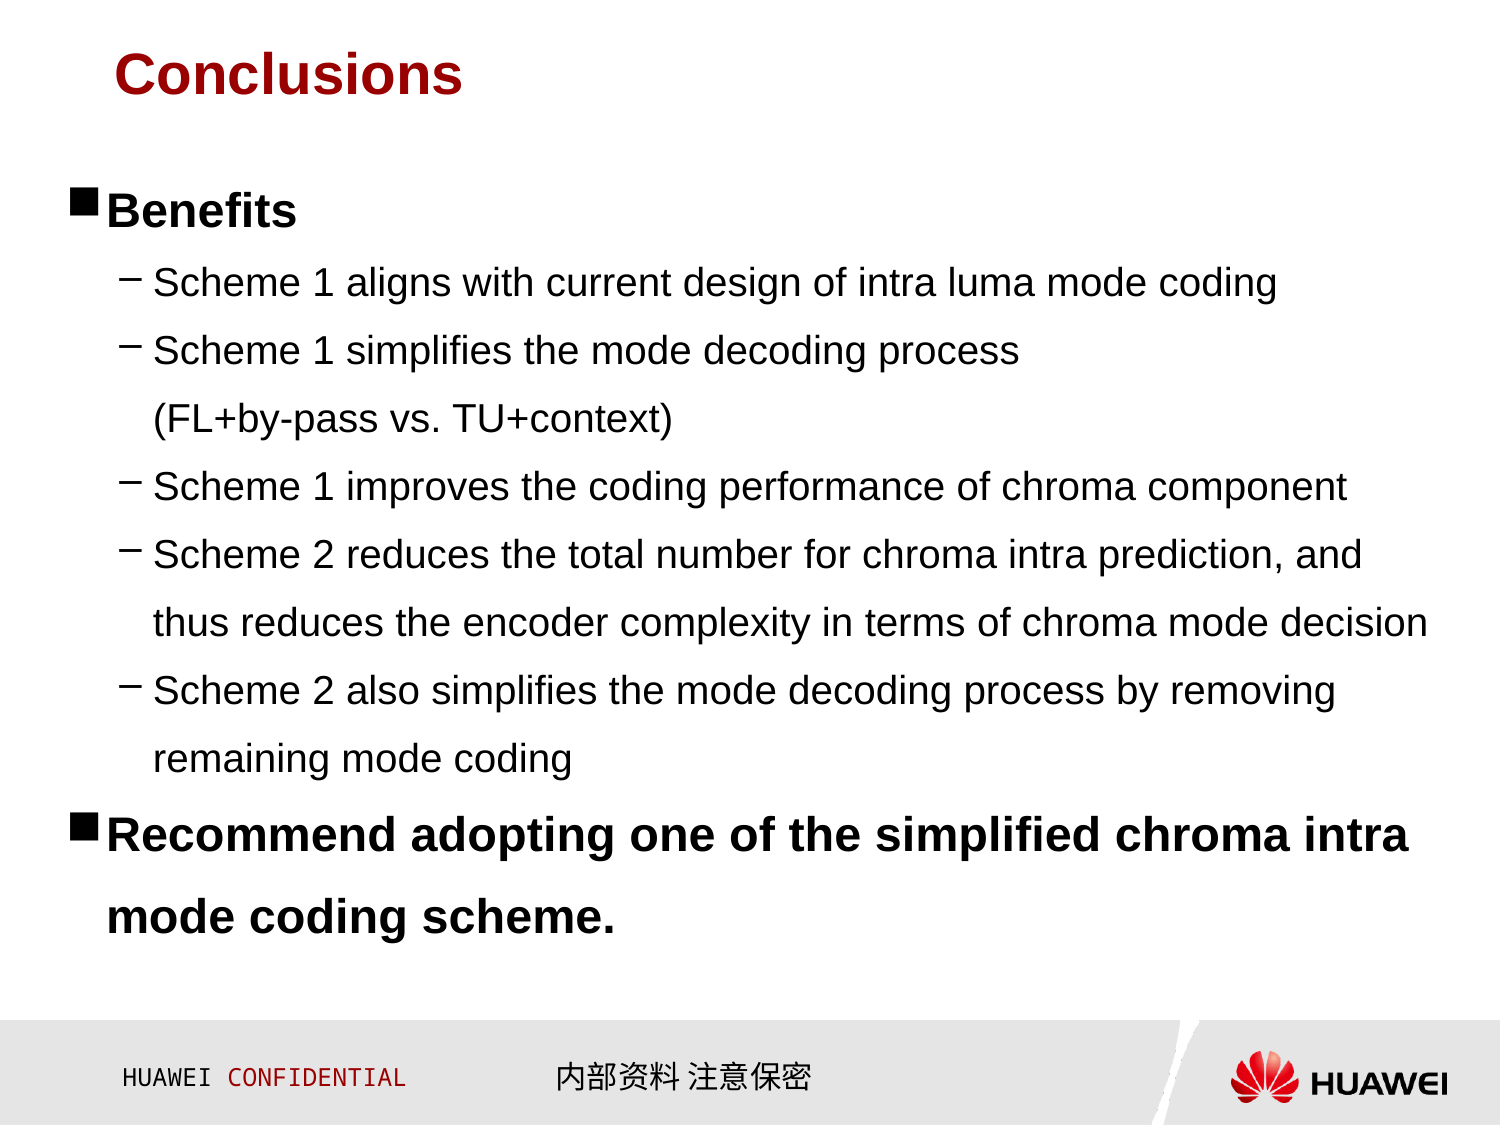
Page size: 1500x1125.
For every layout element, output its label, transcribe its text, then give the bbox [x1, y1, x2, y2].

list Benefits Scheme 1 aligns with current design of intra luma mode coding Scheme 1 simplifies the mode decoding process (FL+by-pass vs. TU+context) Scheme 1 improves the coding performance of chroma component Scheme 2 reduces the total number for chroma intra prediction, and thus reduces the encoder complexity in terms of chroma mode decision Scheme 2 also simplifies the mode decoding process by removing remaining mode coding Recommend adopting one of the simplified chroma intra mode coding scheme. [52, 148, 1448, 1006]
title Conclusions [101, 18, 1426, 124]
picture [0, 1020, 1500, 1125]
